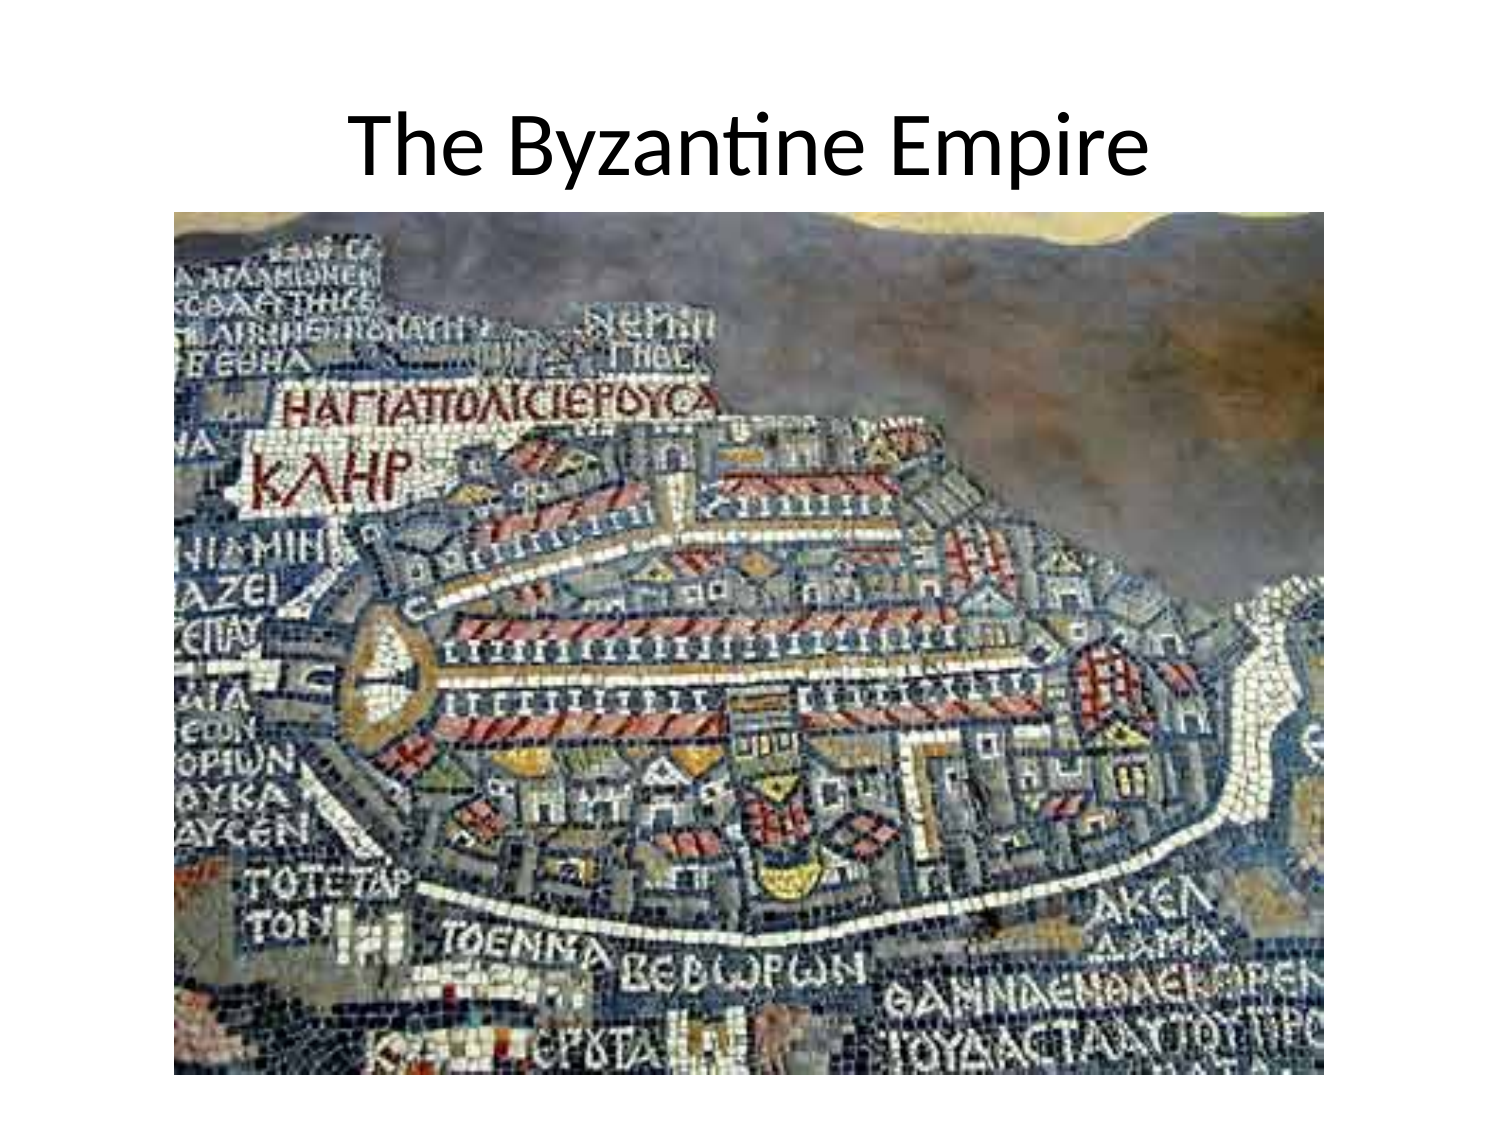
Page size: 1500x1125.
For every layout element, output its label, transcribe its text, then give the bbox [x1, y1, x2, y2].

title The Byzantine Empire [75, 45, 1425, 233]
picture [174, 212, 1325, 1076]
